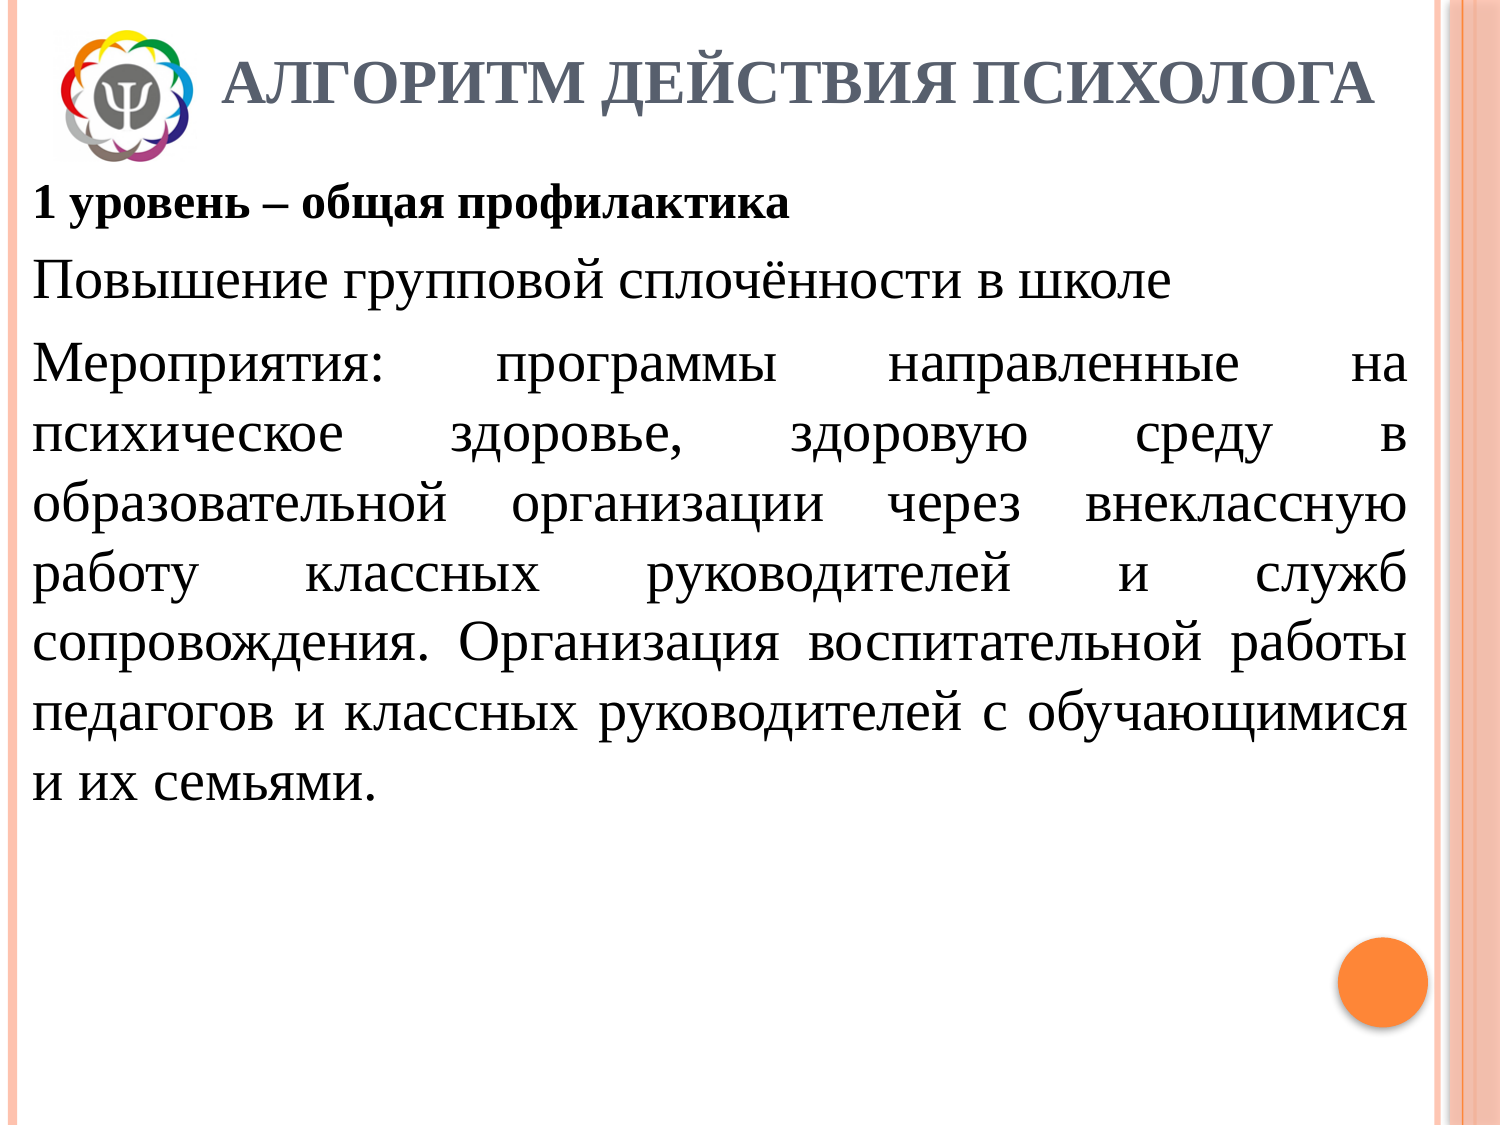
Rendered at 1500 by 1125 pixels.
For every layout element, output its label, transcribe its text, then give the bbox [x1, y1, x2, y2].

picture [52, 30, 197, 163]
title Алгоритм действия психолога [206, 0, 1500, 124]
list 1 уровень – общая профилактика Повышение групповой сплочённости в школе Мероприятия: программы направленные на психическое здоровье, здоровую среду в образовательной организации через внеклассную работу классных руководителей и служб сопровождения. Организация воспитательной работы педагогов и классных руководителей с обучающимися и их семьями. [17, 160, 1424, 1094]
